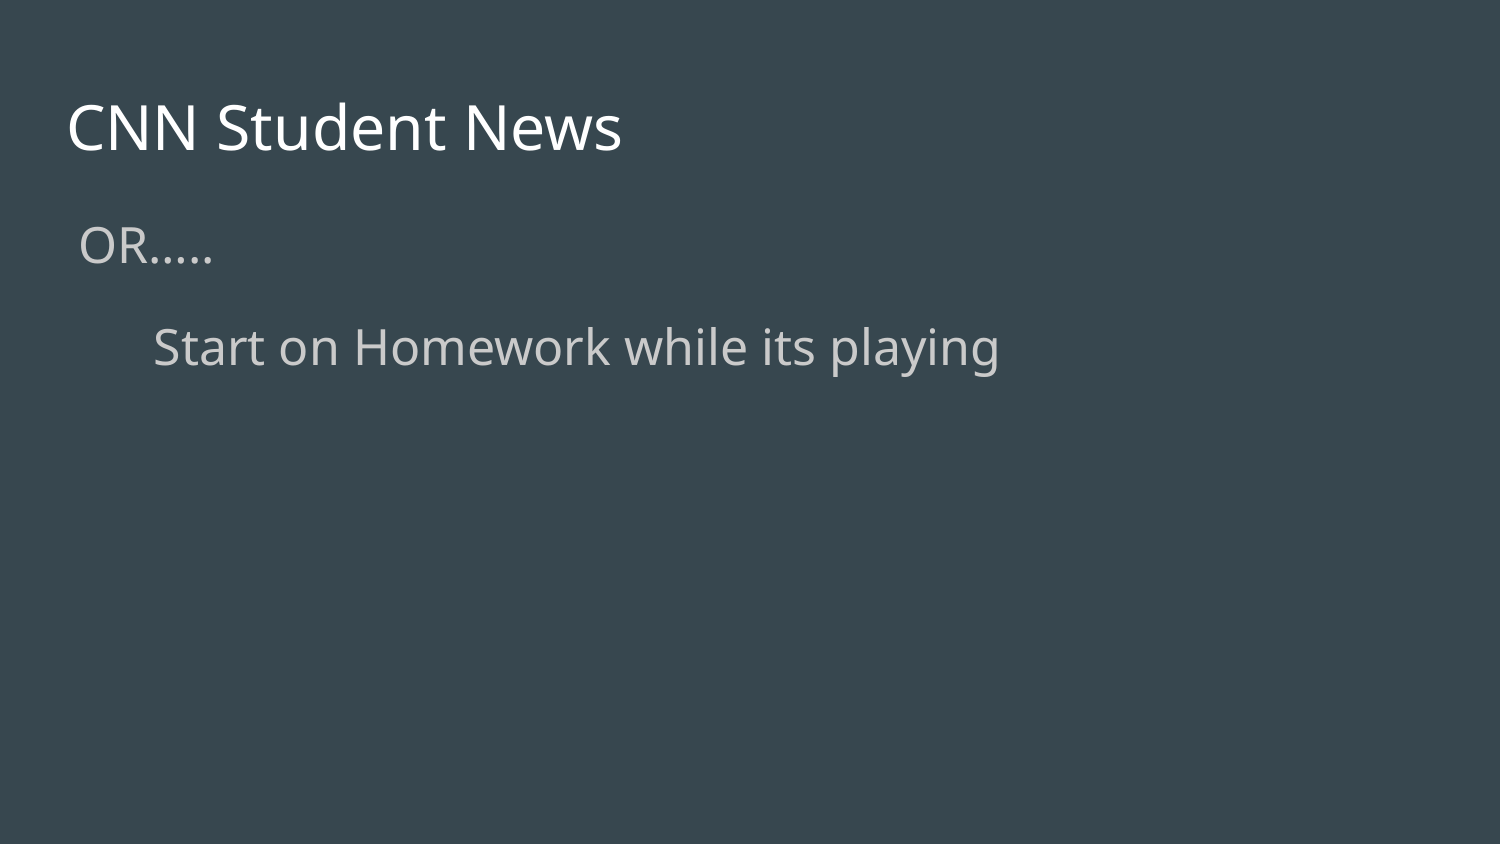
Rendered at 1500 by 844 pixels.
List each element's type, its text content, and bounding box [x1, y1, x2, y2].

list OR….. Start on Homework while its playing [51, 189, 1449, 750]
title CNN Student News [51, 72, 1449, 167]
